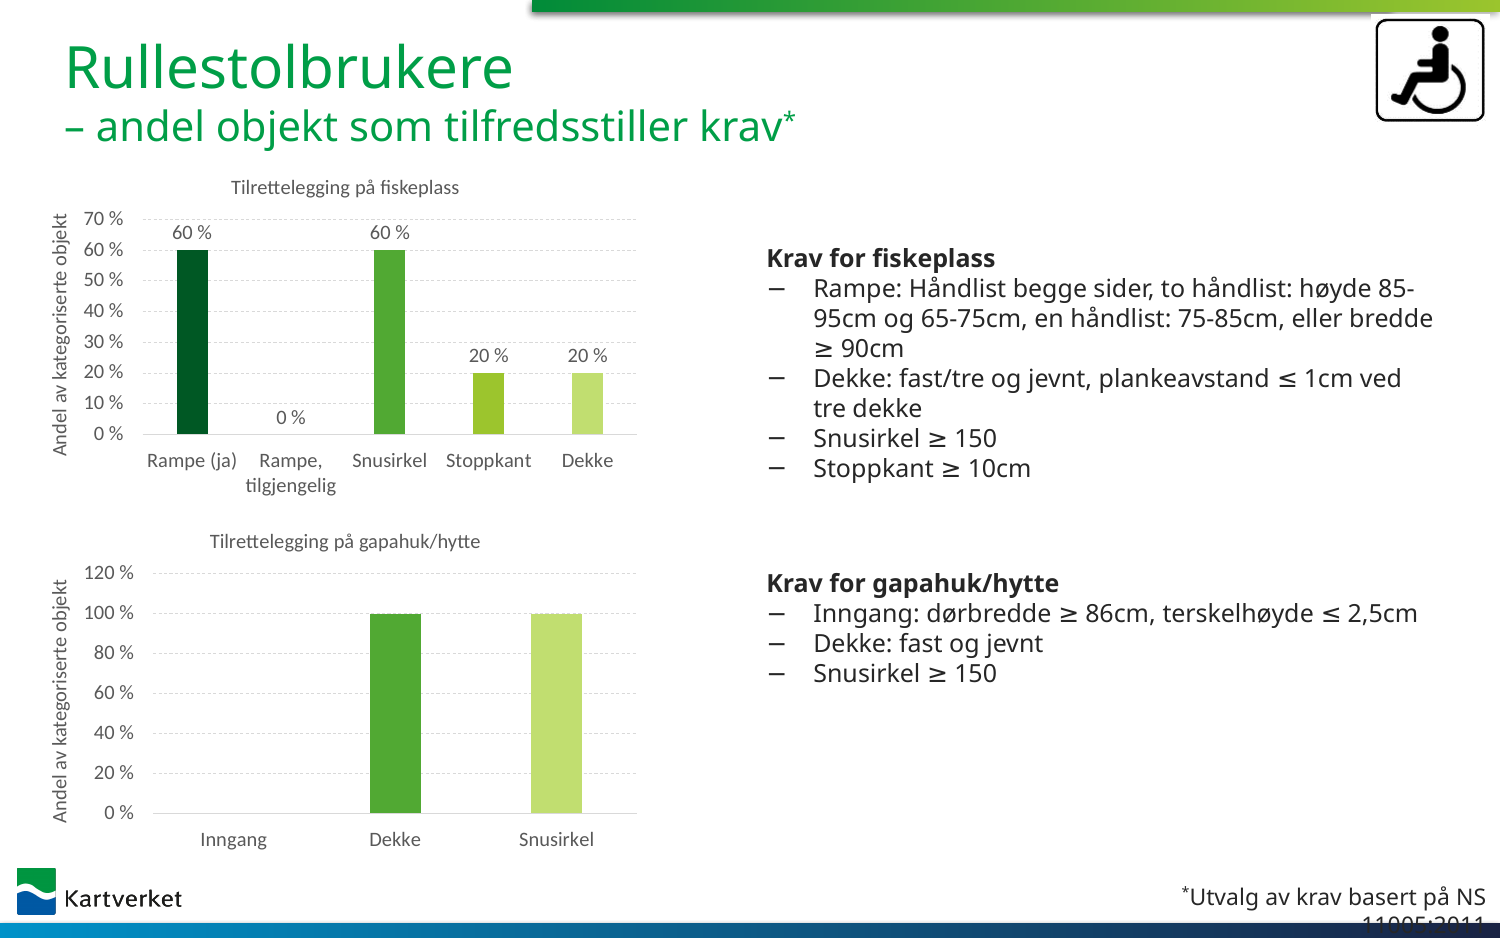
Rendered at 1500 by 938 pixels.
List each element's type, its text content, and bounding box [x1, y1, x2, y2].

picture [41, 166, 650, 505]
picture [1371, 13, 1491, 127]
text_box Krav for fiskeplass Rampe: Håndlist begge sider, to håndlist: høyde 85-95cm og 65-75cm, en håndlist: 75-85cm, eller bredde ≥ 90cm Dekke: fast/tre og jevnt, plankeavstand ≤ 1cm ved tre dekke Snusirkel ≥ 150 Stoppkant ≥ 10cm [751, 235, 1452, 490]
text_box Rullestolbrukere – andel objekt som tilfredsstiller krav* [49, 29, 1431, 158]
text_box Krav for gapahuk/hytte Inngang: dørbredde ≥ 86cm, terskelhøyde ≤ 2,5cm Dekke: fast og jevnt Snusirkel ≥ 150 [751, 560, 1452, 695]
picture [41, 520, 650, 859]
text_box *Utvalg av krav basert på NS 11005:2011 [1068, 873, 1500, 938]
